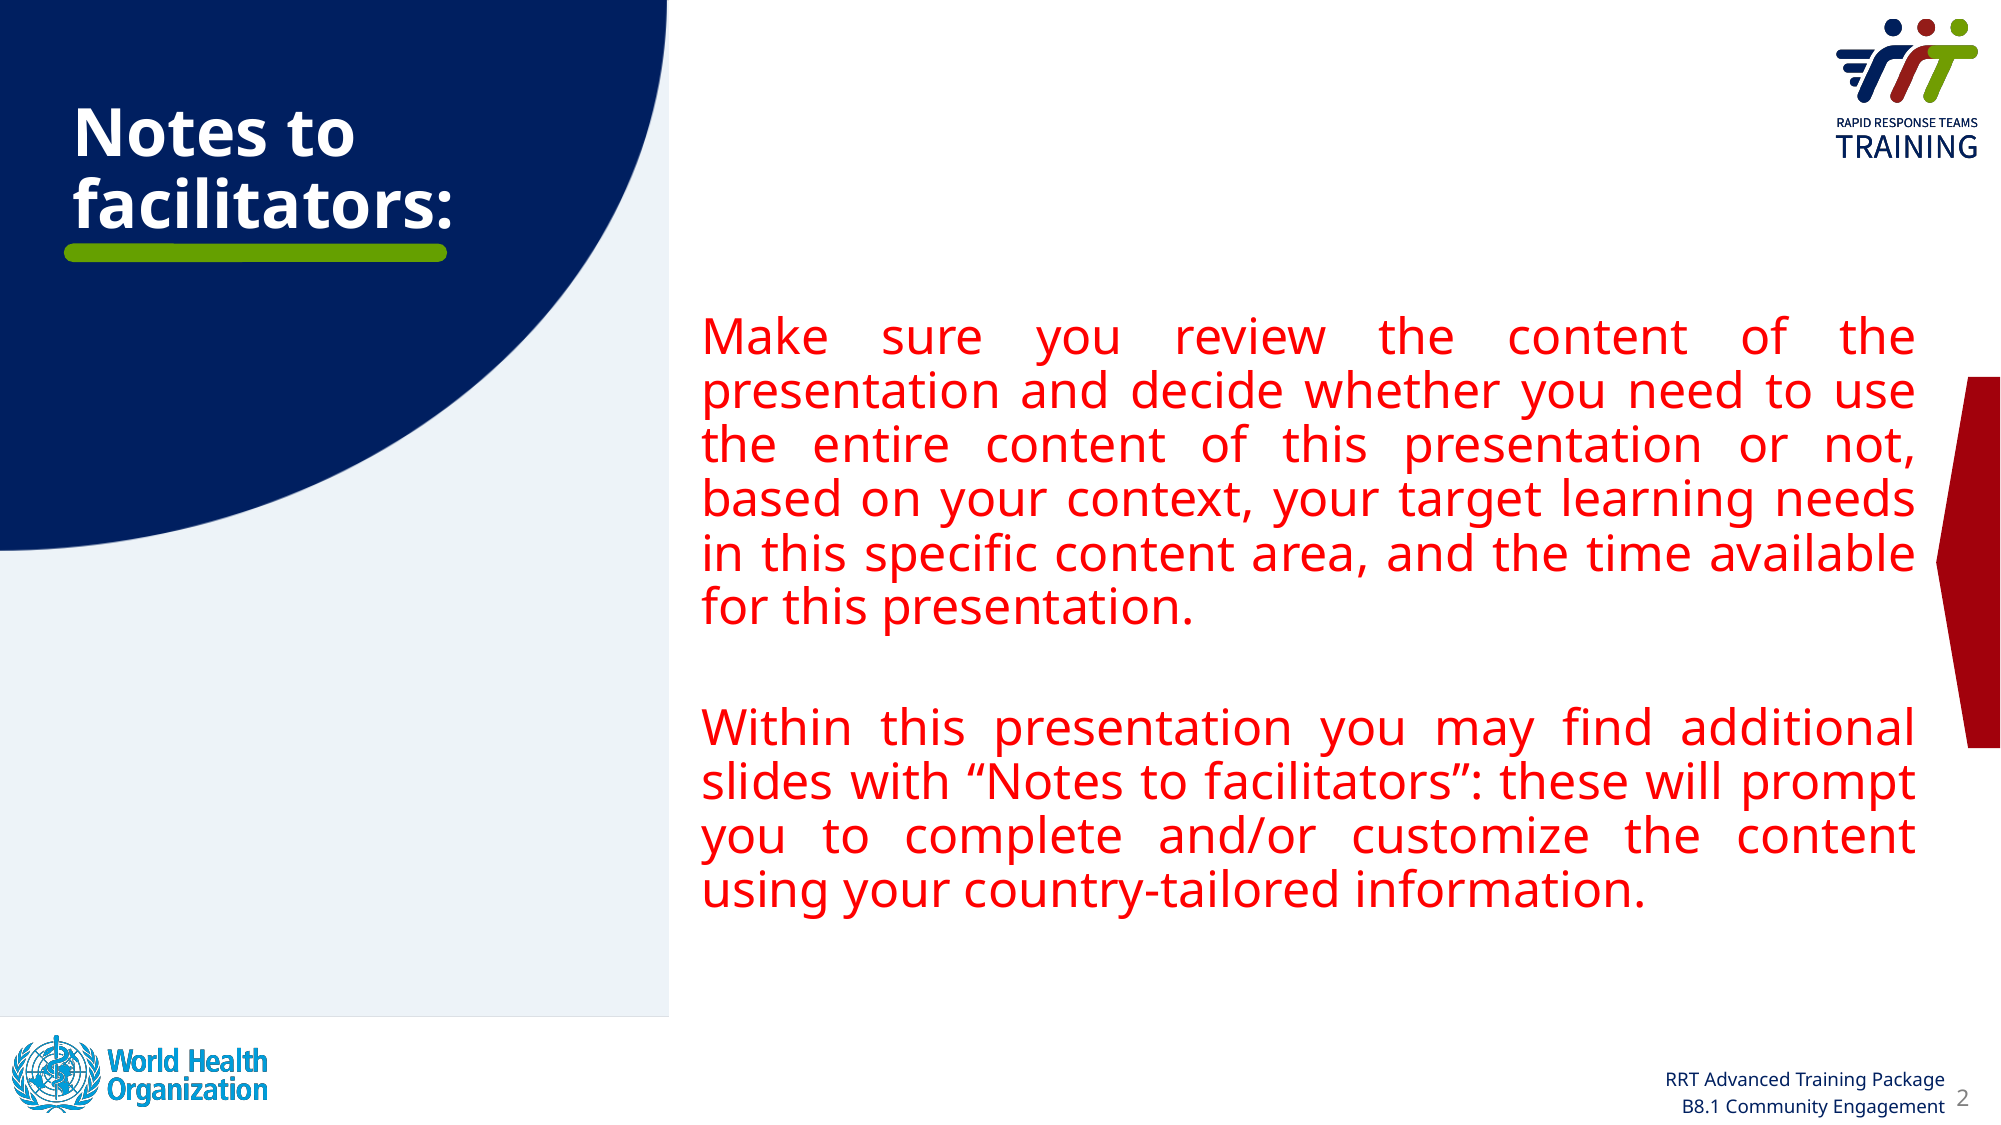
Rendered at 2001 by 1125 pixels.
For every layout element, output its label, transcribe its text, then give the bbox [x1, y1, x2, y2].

picture [40, 1062, 47, 1070]
picture [36, 1088, 78, 1105]
picture [30, 1083, 37, 1091]
title Notes to facilitators: [64, 73, 601, 269]
picture [46, 1056, 54, 1062]
picture [59, 1035, 267, 1113]
picture [12, 1083, 48, 1113]
picture [1835, 19, 1978, 167]
picture [34, 1054, 43, 1078]
picture [12, 1035, 54, 1068]
picture [71, 1053, 90, 1091]
text_box [63, 243, 448, 263]
picture [22, 1062, 26, 1077]
picture [0, 0, 669, 1018]
picture [50, 1108, 62, 1113]
list Make sure you review the content of the presentation and decide whether you need to use the entire content of this presentation or not, based on your context, your target learning needs in this specific content area, and the time available for this presentation. Within this presentation you may find additional slides with “Notes to facilitators”: these will prompt you to complete and/or customize the content using your country-tailored information. [700, 245, 1918, 880]
picture [24, 1054, 36, 1087]
